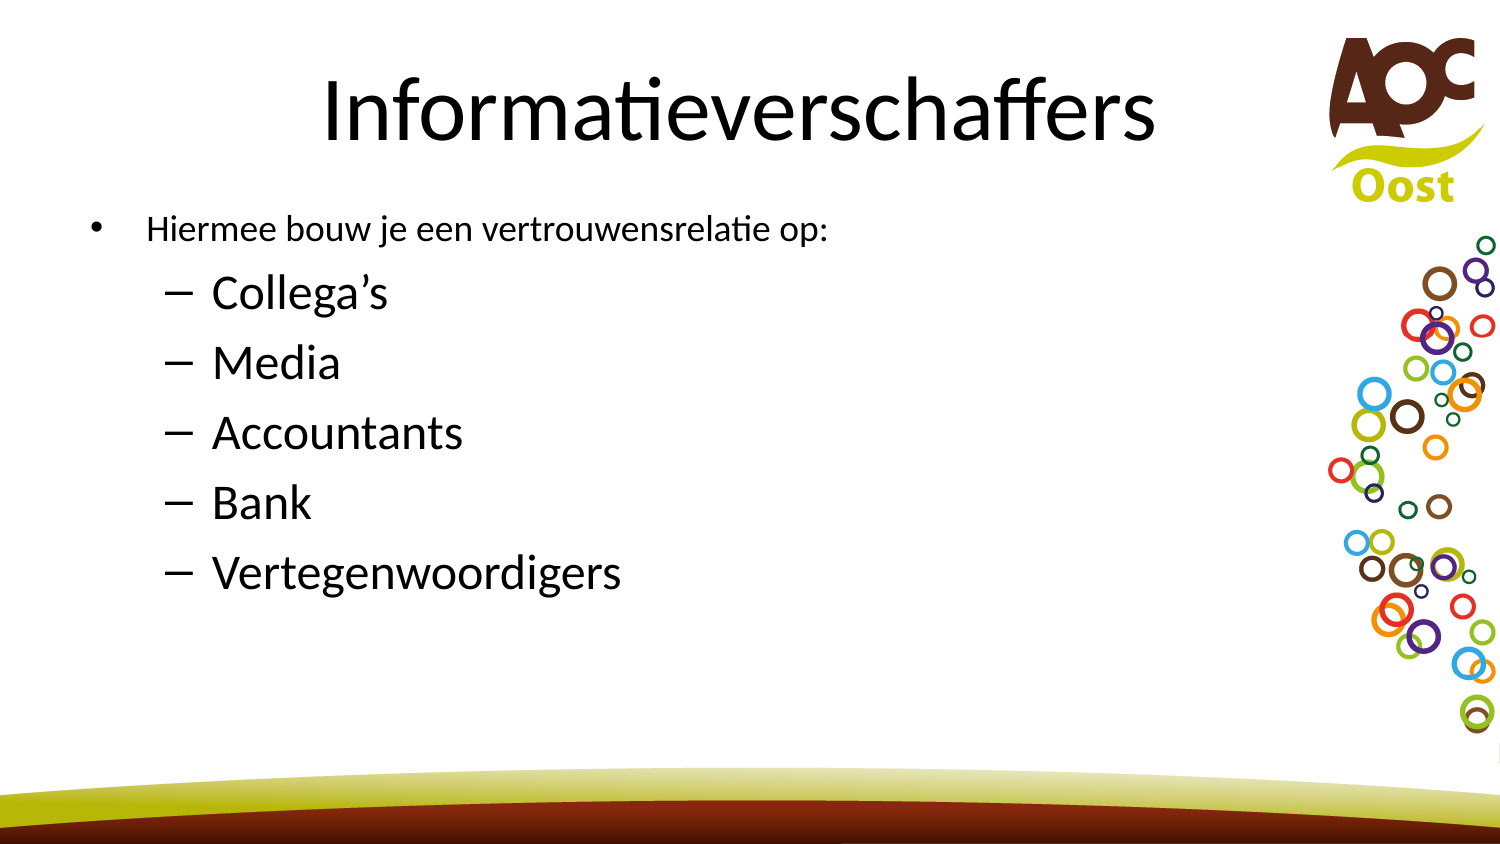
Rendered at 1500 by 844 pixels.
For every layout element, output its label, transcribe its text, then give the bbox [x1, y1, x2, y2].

list Hiermee bouw je een vertrouwensrelatie op: Collega’s Media Accountants Bank Vertegenwoordigers [75, 196, 1425, 754]
title Informatieverschaffers [75, 33, 1425, 175]
picture [0, 0, 1500, 844]
